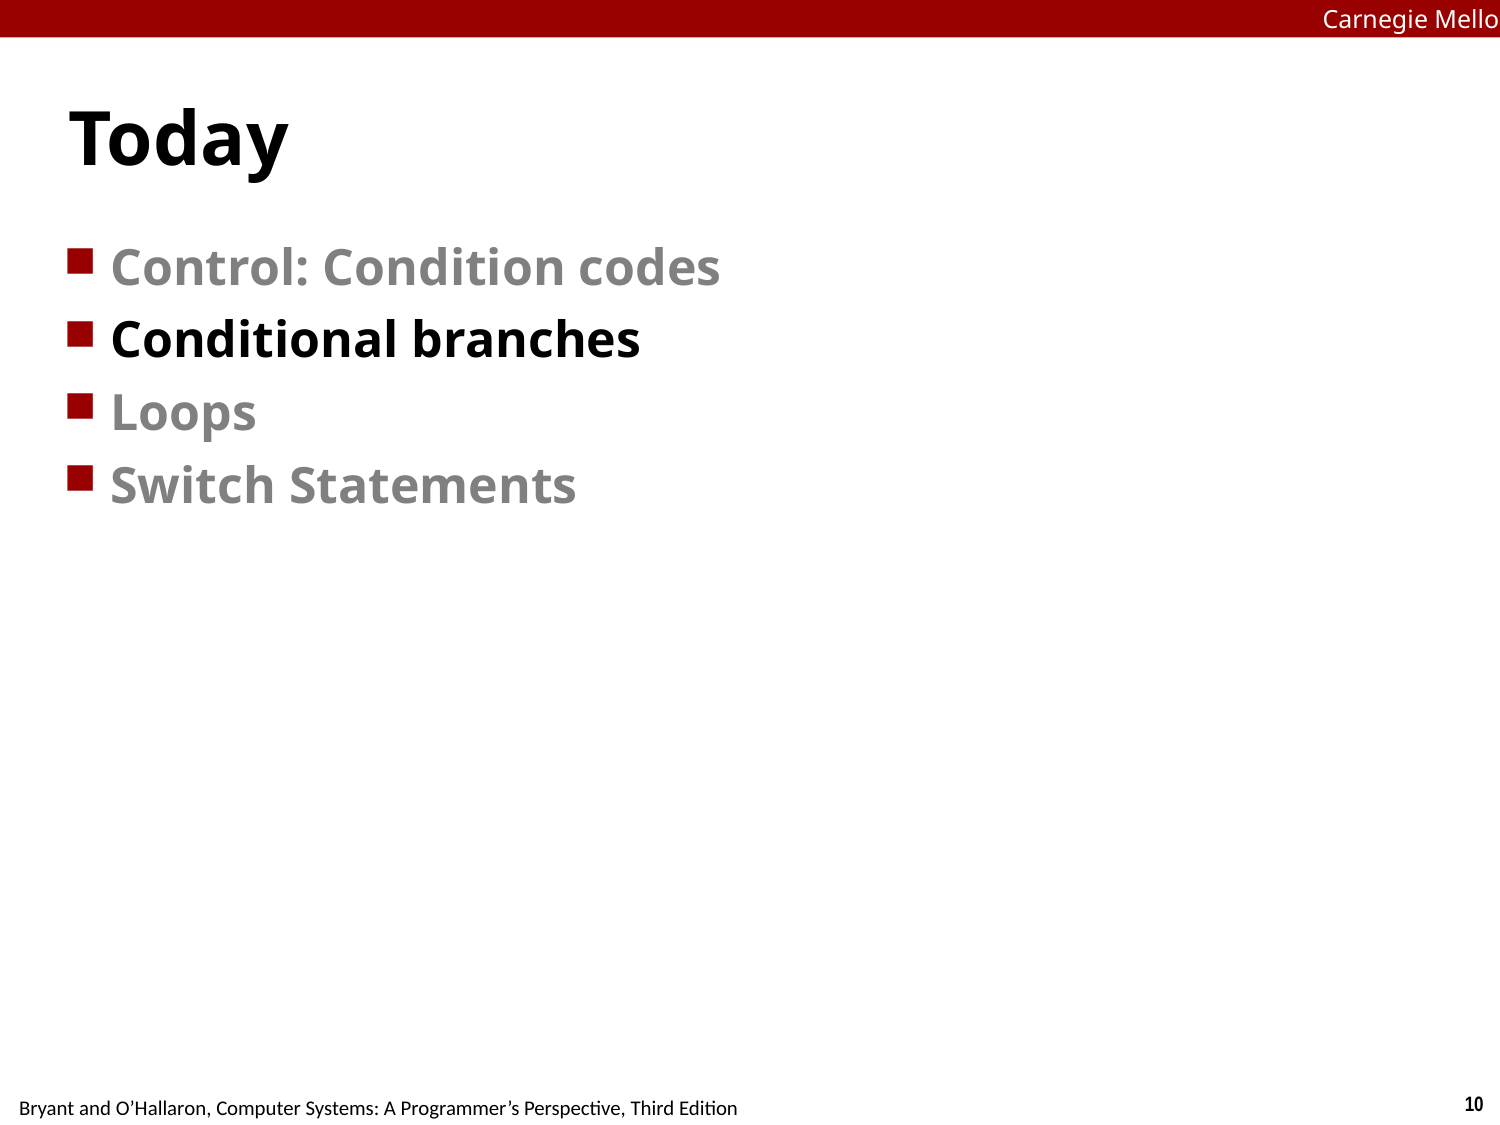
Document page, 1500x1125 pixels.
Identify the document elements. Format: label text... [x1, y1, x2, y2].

text_box Carnegie Mellon [1322, 3, 1500, 33]
list Control: Condition codes Conditional branches Loops Switch Statements [62, 228, 1438, 1122]
title Today [62, 41, 1438, 228]
text_box [0, 0, 1500, 38]
